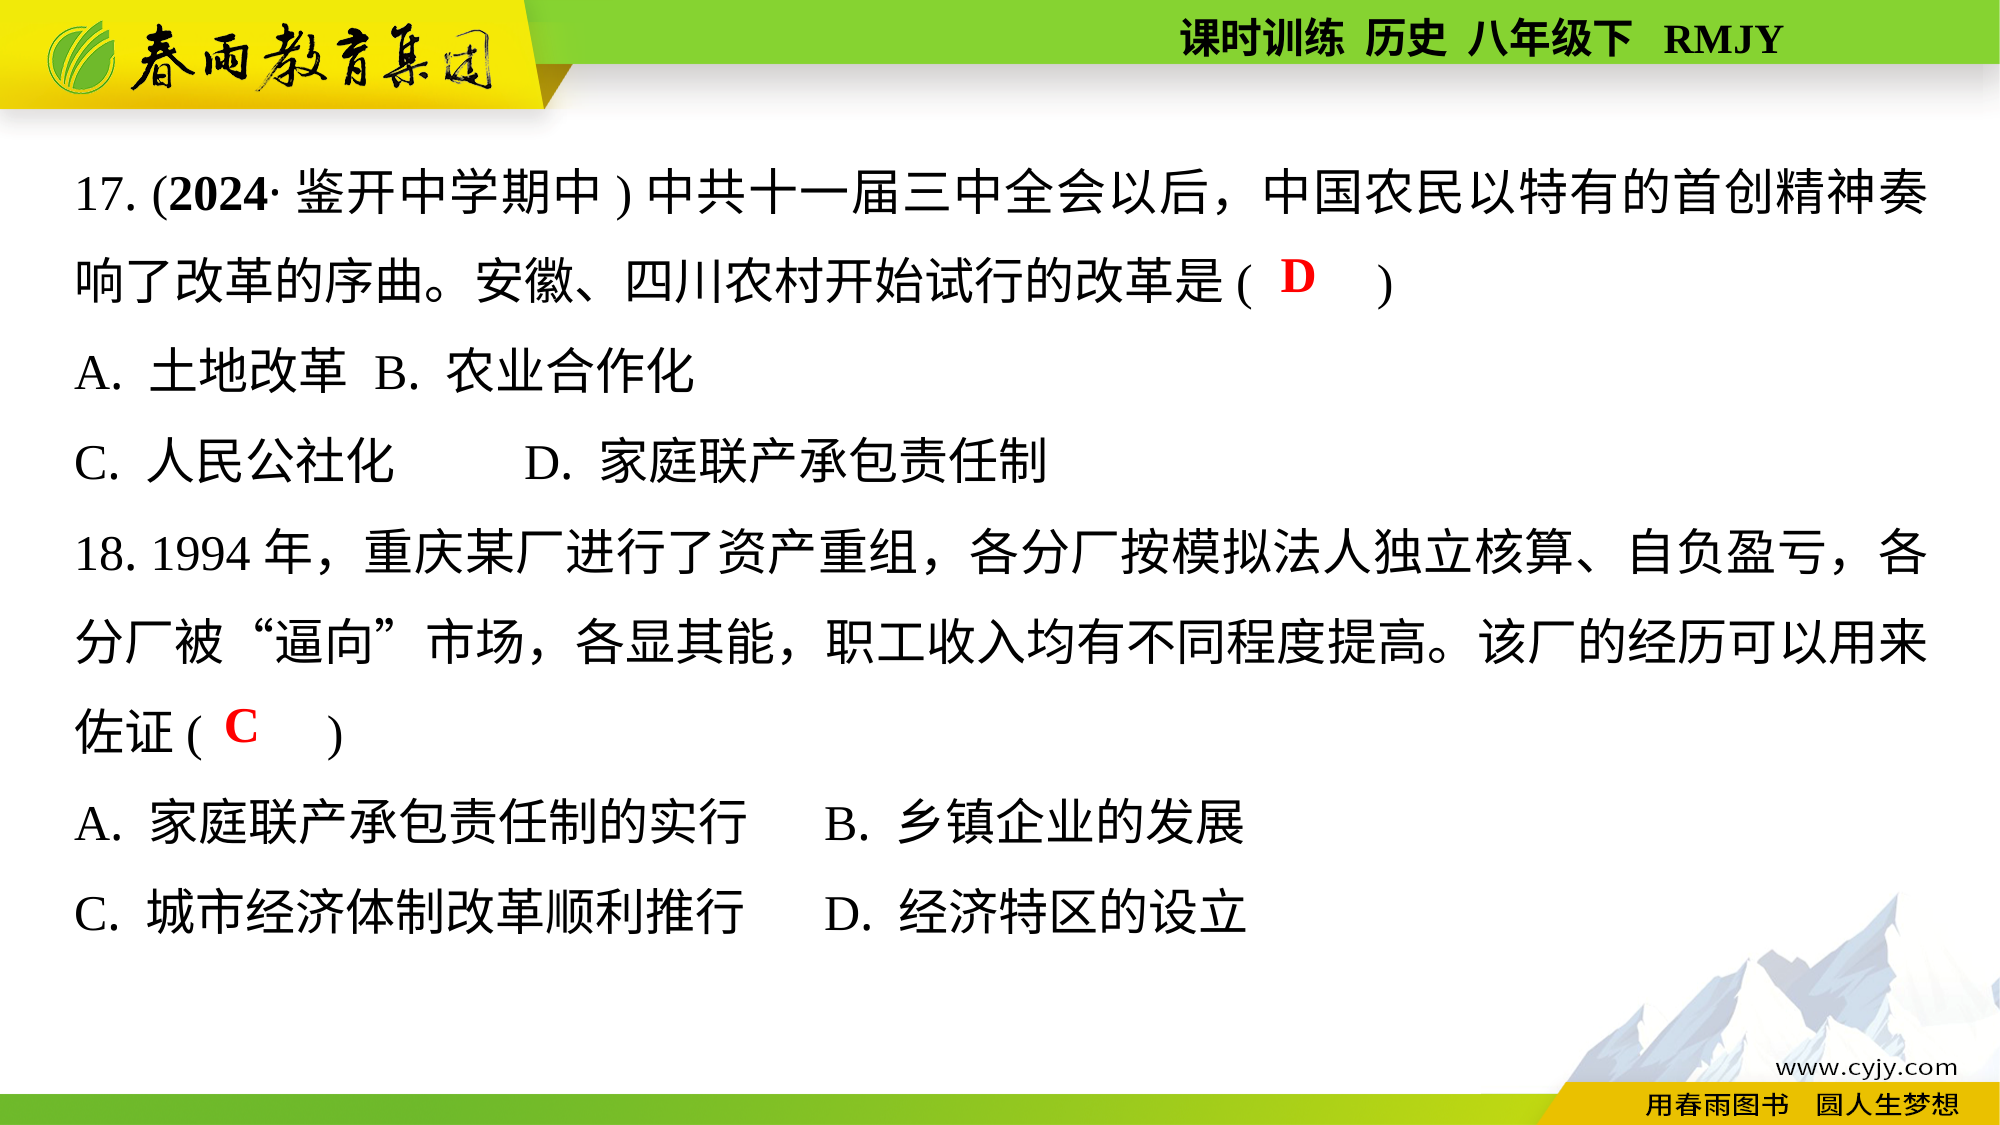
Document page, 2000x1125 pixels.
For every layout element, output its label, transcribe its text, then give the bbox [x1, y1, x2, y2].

picture [0, 0, 2000, 1125]
text_box C [208, 684, 275, 760]
list 17. (2024·鉴开中学期中)中共十一届三中全会以后，中国农民以特有的首创精神奏响了改革的序曲。安徽、四川农村开始试行的改革是( ) A. 土地改革 B. 农业合作化 C. 人民公社化 D. 家庭联产承包责任制 18. 1994年，重庆某厂进行了资产重组，各分厂按模拟法人独立核算、自负盈亏，各分厂被“逼向”市场，各显其能，职工收入均有不同程度提高。该厂的经历可以用来佐证( ) A. 家庭联产承包责任制的实行 B. 乡镇企业的发展 C. 城市经济体制改革顺利推行 D. 经济特区的设立 [59, 122, 1944, 956]
text_box D [1265, 234, 1332, 310]
